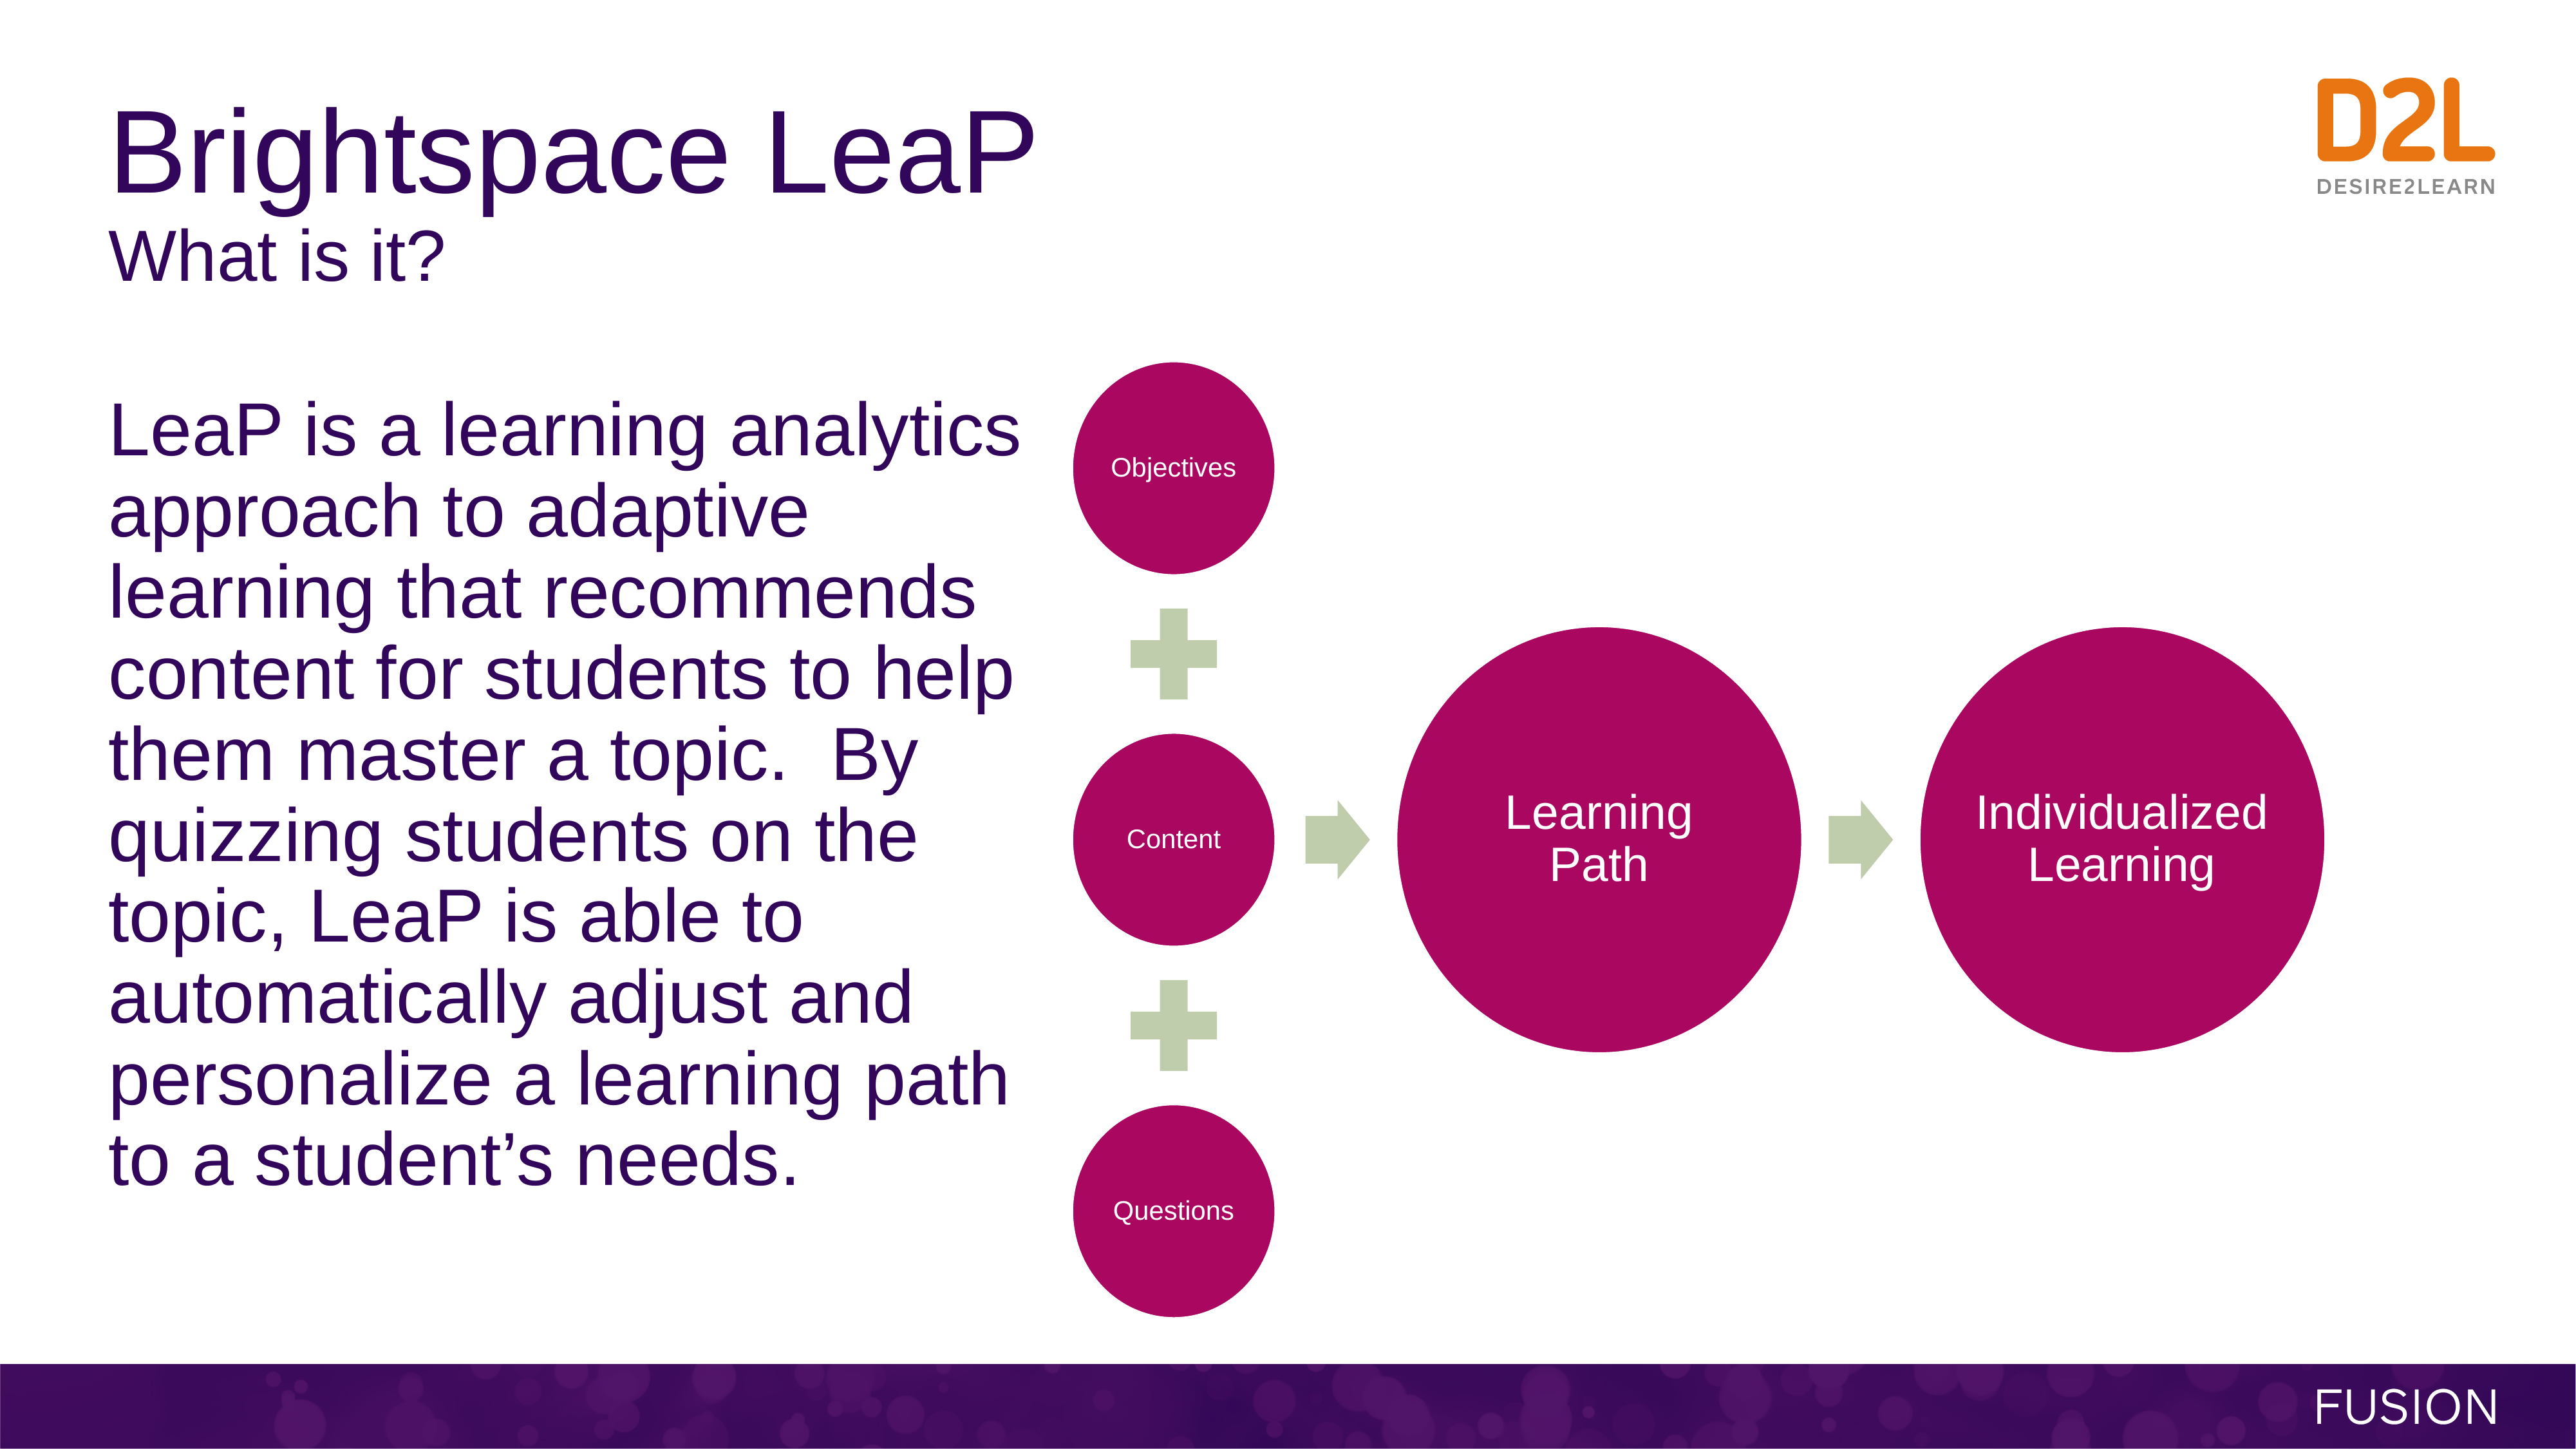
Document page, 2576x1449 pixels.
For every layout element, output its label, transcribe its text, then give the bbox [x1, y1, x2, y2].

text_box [1072, 361, 1275, 575]
title Brightspace LeaP What is it? [99, 86, 2069, 362]
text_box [1072, 1104, 1275, 1318]
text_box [1396, 626, 1802, 1053]
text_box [1919, 626, 2326, 1053]
picture [0, 0, 2576, 1449]
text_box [1305, 800, 1370, 880]
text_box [1114, 592, 1233, 716]
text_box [1072, 733, 1275, 947]
list LeaP is a learning analytics approach to adaptive learning that recommends content for students to help them master a topic. By quizzing students on the topic, LeaP is able to automatically adjust and personalize a learning path to a student’s needs. [99, 385, 1073, 1305]
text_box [1114, 963, 1233, 1088]
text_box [1829, 800, 1894, 880]
